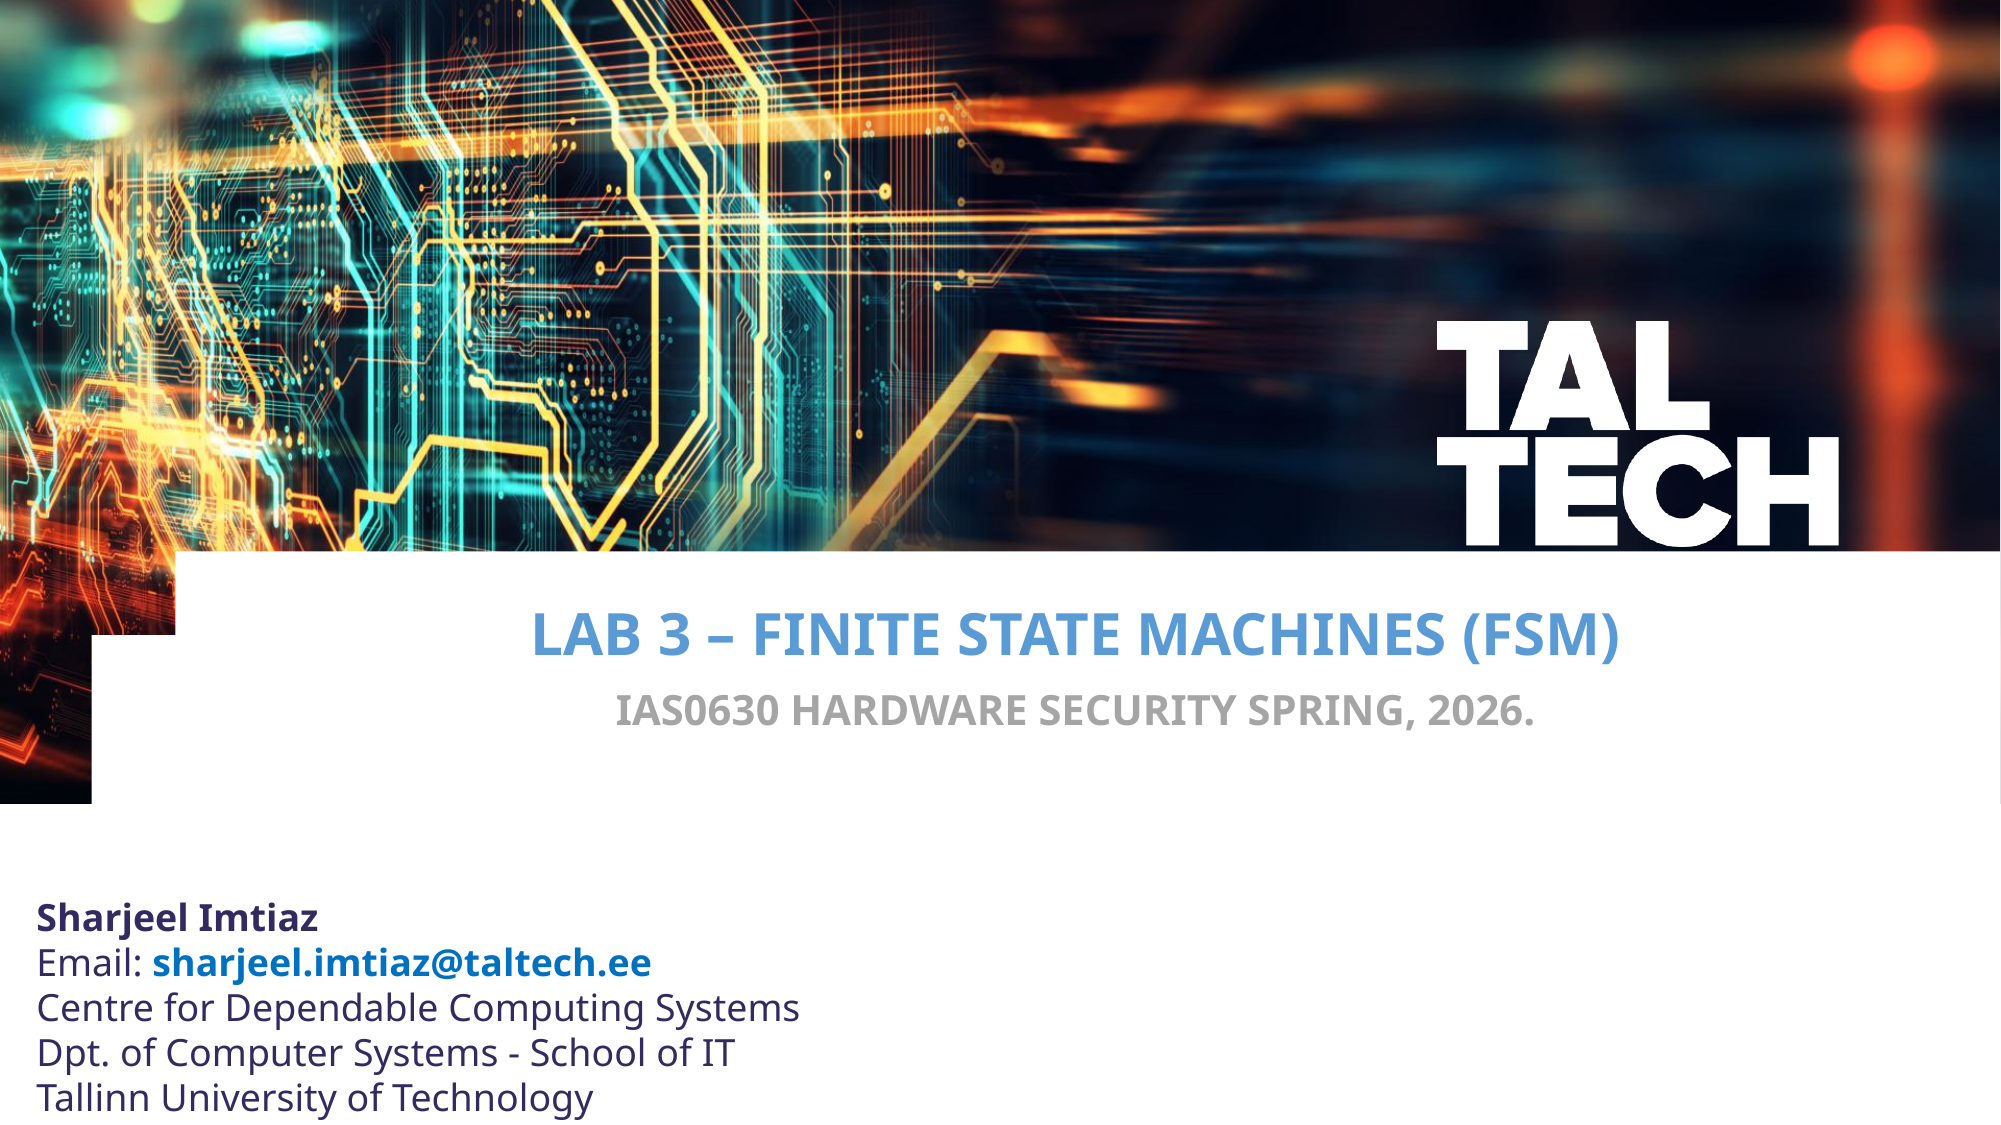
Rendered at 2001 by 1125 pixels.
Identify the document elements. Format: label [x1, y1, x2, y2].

text_box [13, 321, 2000, 1125]
picture [0, 0, 2001, 804]
